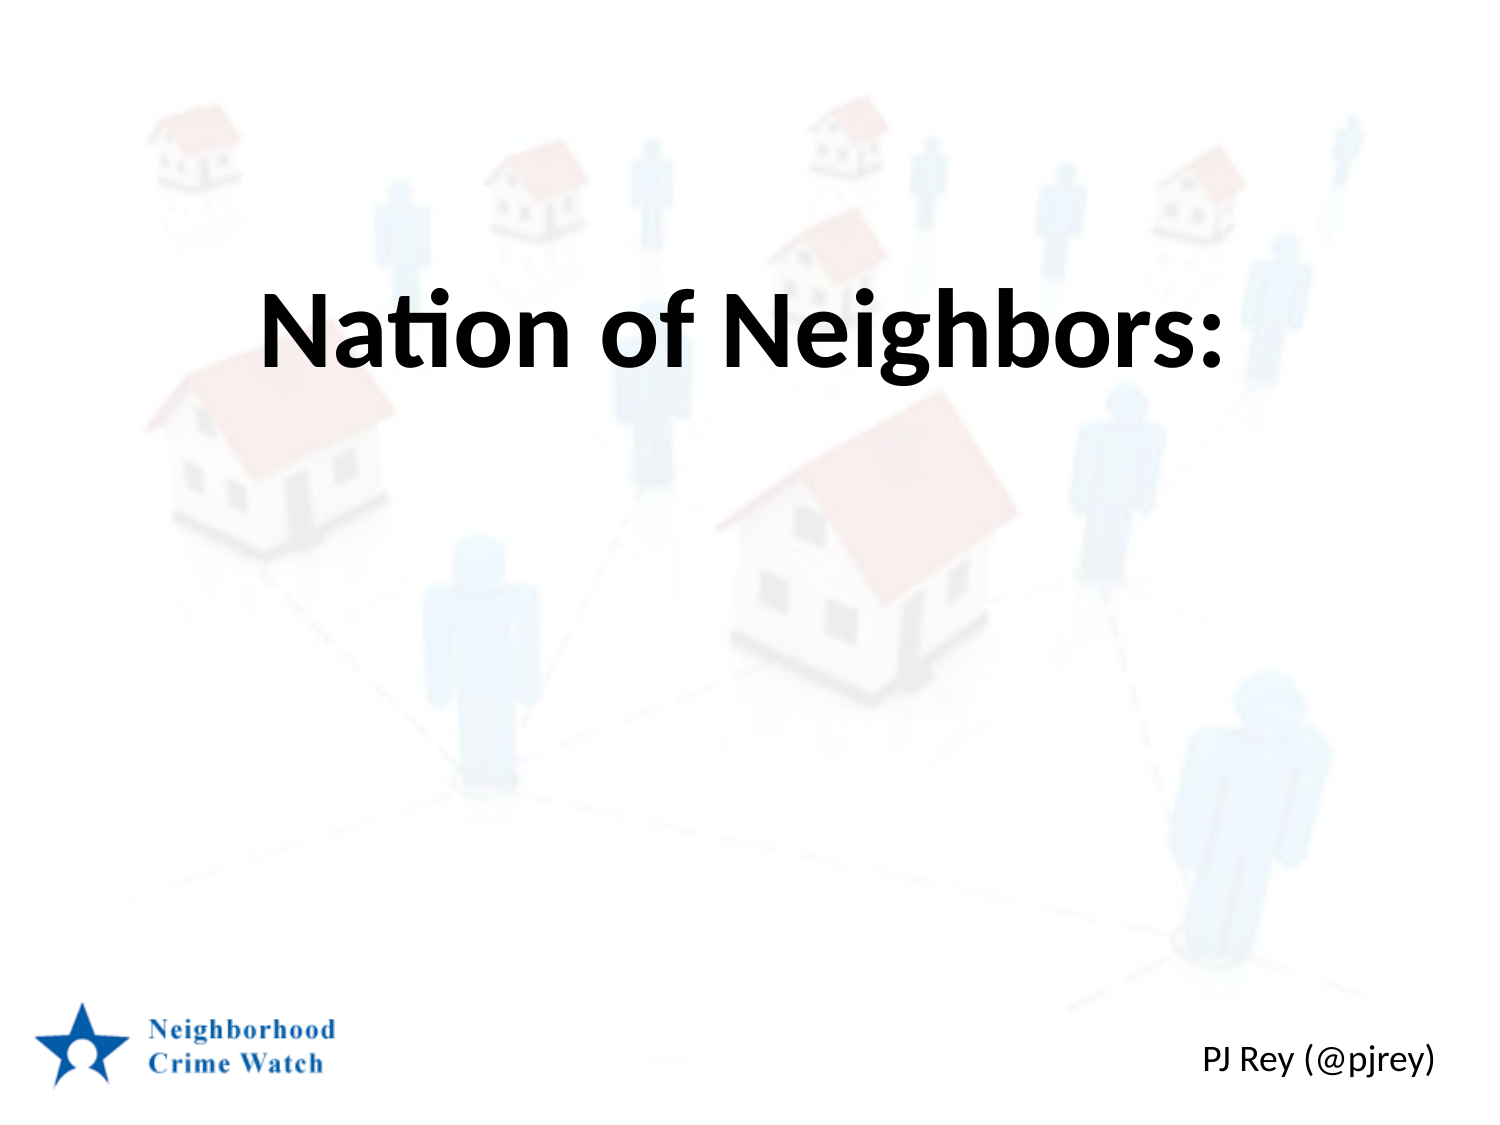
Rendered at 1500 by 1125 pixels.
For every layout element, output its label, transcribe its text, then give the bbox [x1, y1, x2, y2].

picture [34, 49, 1401, 1094]
text_box PJ Rey (@pjrey) [1187, 1026, 1463, 1087]
